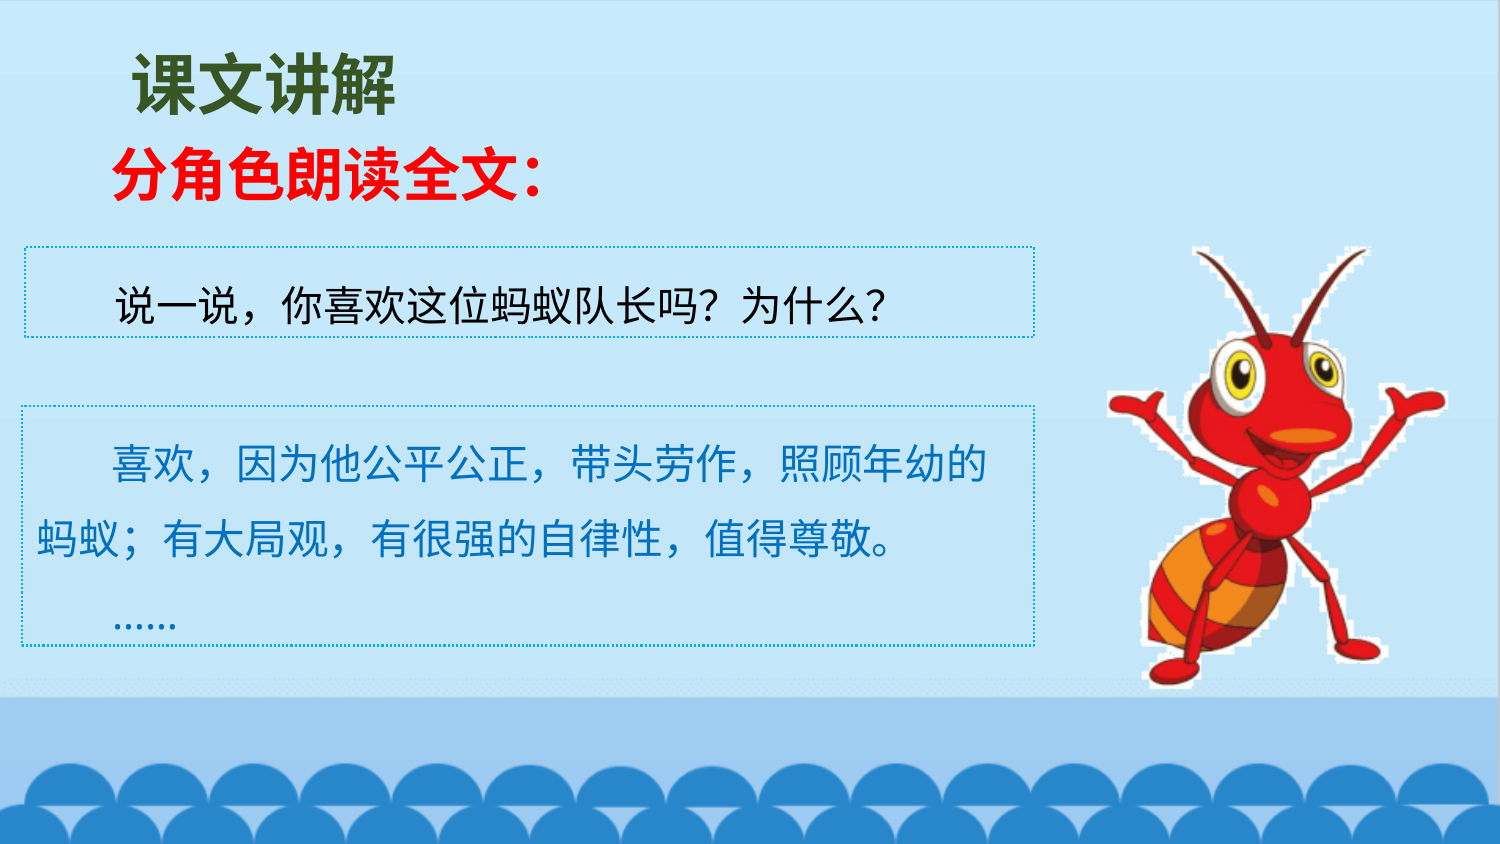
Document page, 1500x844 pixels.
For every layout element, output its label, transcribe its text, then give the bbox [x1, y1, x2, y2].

text_box 说一说，你喜欢这位蚂蚁队长吗？为什么？ [24, 247, 1035, 337]
text_box 喜欢，因为他公平公正，带头劳作，照顾年幼的蚂蚁；有大局观，有很强的自律性，值得尊敬。 …… [22, 405, 1035, 646]
text_box 课文讲解 [115, 35, 413, 130]
picture [0, 0, 1500, 844]
text_box 分角色朗读全文： [95, 130, 592, 216]
